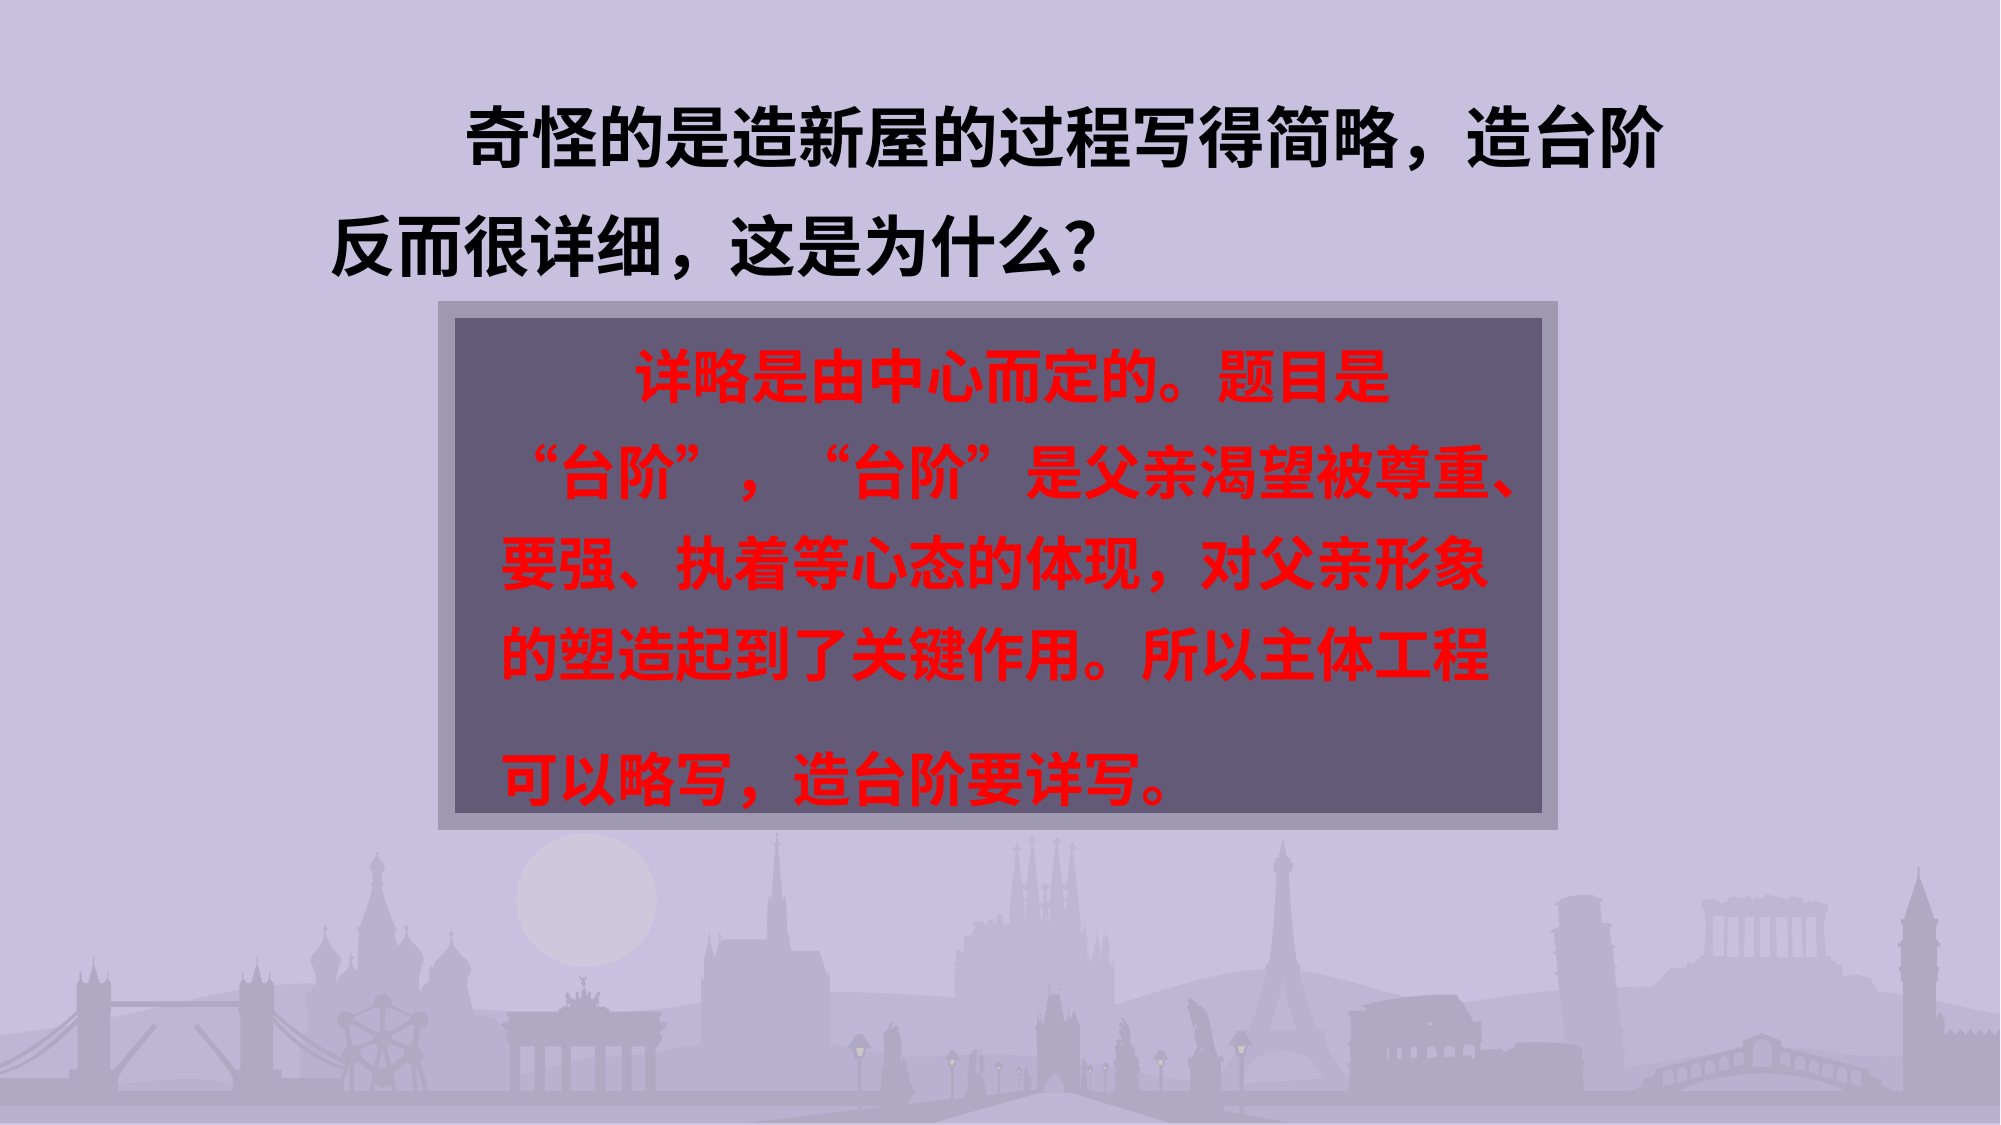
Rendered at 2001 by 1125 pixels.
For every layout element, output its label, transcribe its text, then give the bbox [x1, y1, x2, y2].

text_box 详略是由中心而定的。题目是“台阶”，“台阶”是父亲渴望被尊重、要强、执着等心态的体现，对父亲形象的塑造起到了关键作用。所以主体工程可以略写，造台阶要详写。 [486, 277, 1514, 550]
text_box [385, 550, 1685, 657]
text_box 奇怪的是造新屋的过程写得简略，造台阶反而很详细，这是为什么？ [314, 30, 1703, 293]
text_box 详略是由中心而定的。题目是“台阶”，“台阶”是父亲渴望被尊重、要强、执着等心态的体现，对父亲形象的塑造起到了关键作用。所以主体工程可以略写，造台阶要详写。 [486, 657, 1514, 826]
picture [0, 0, 2001, 1125]
